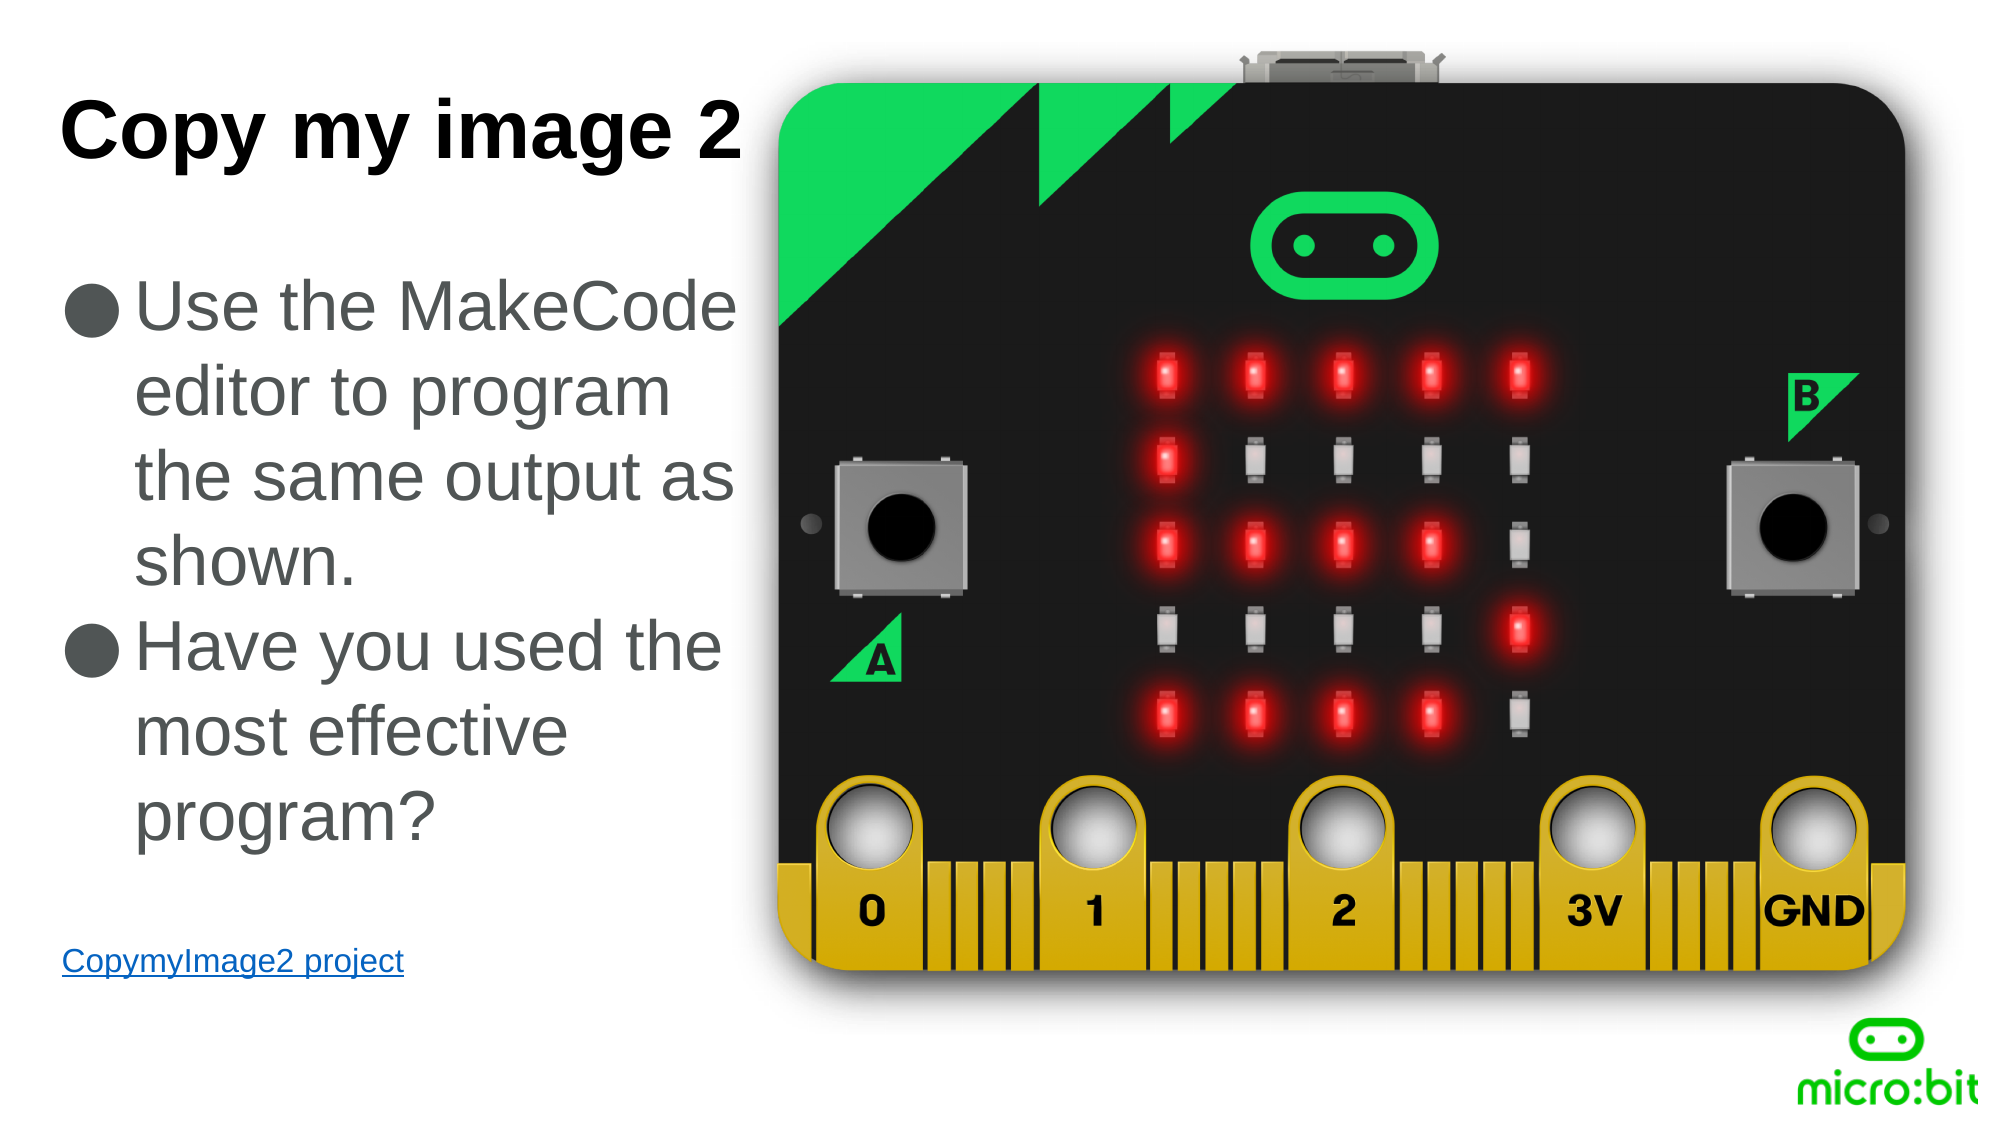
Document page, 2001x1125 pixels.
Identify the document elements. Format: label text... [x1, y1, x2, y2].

text_box Copy my image 2 Use the MakeCode editor to program the same output as shown. Have you used the most effective program? CopymyImage2 project [44, 61, 726, 1016]
picture [731, 42, 1978, 1106]
